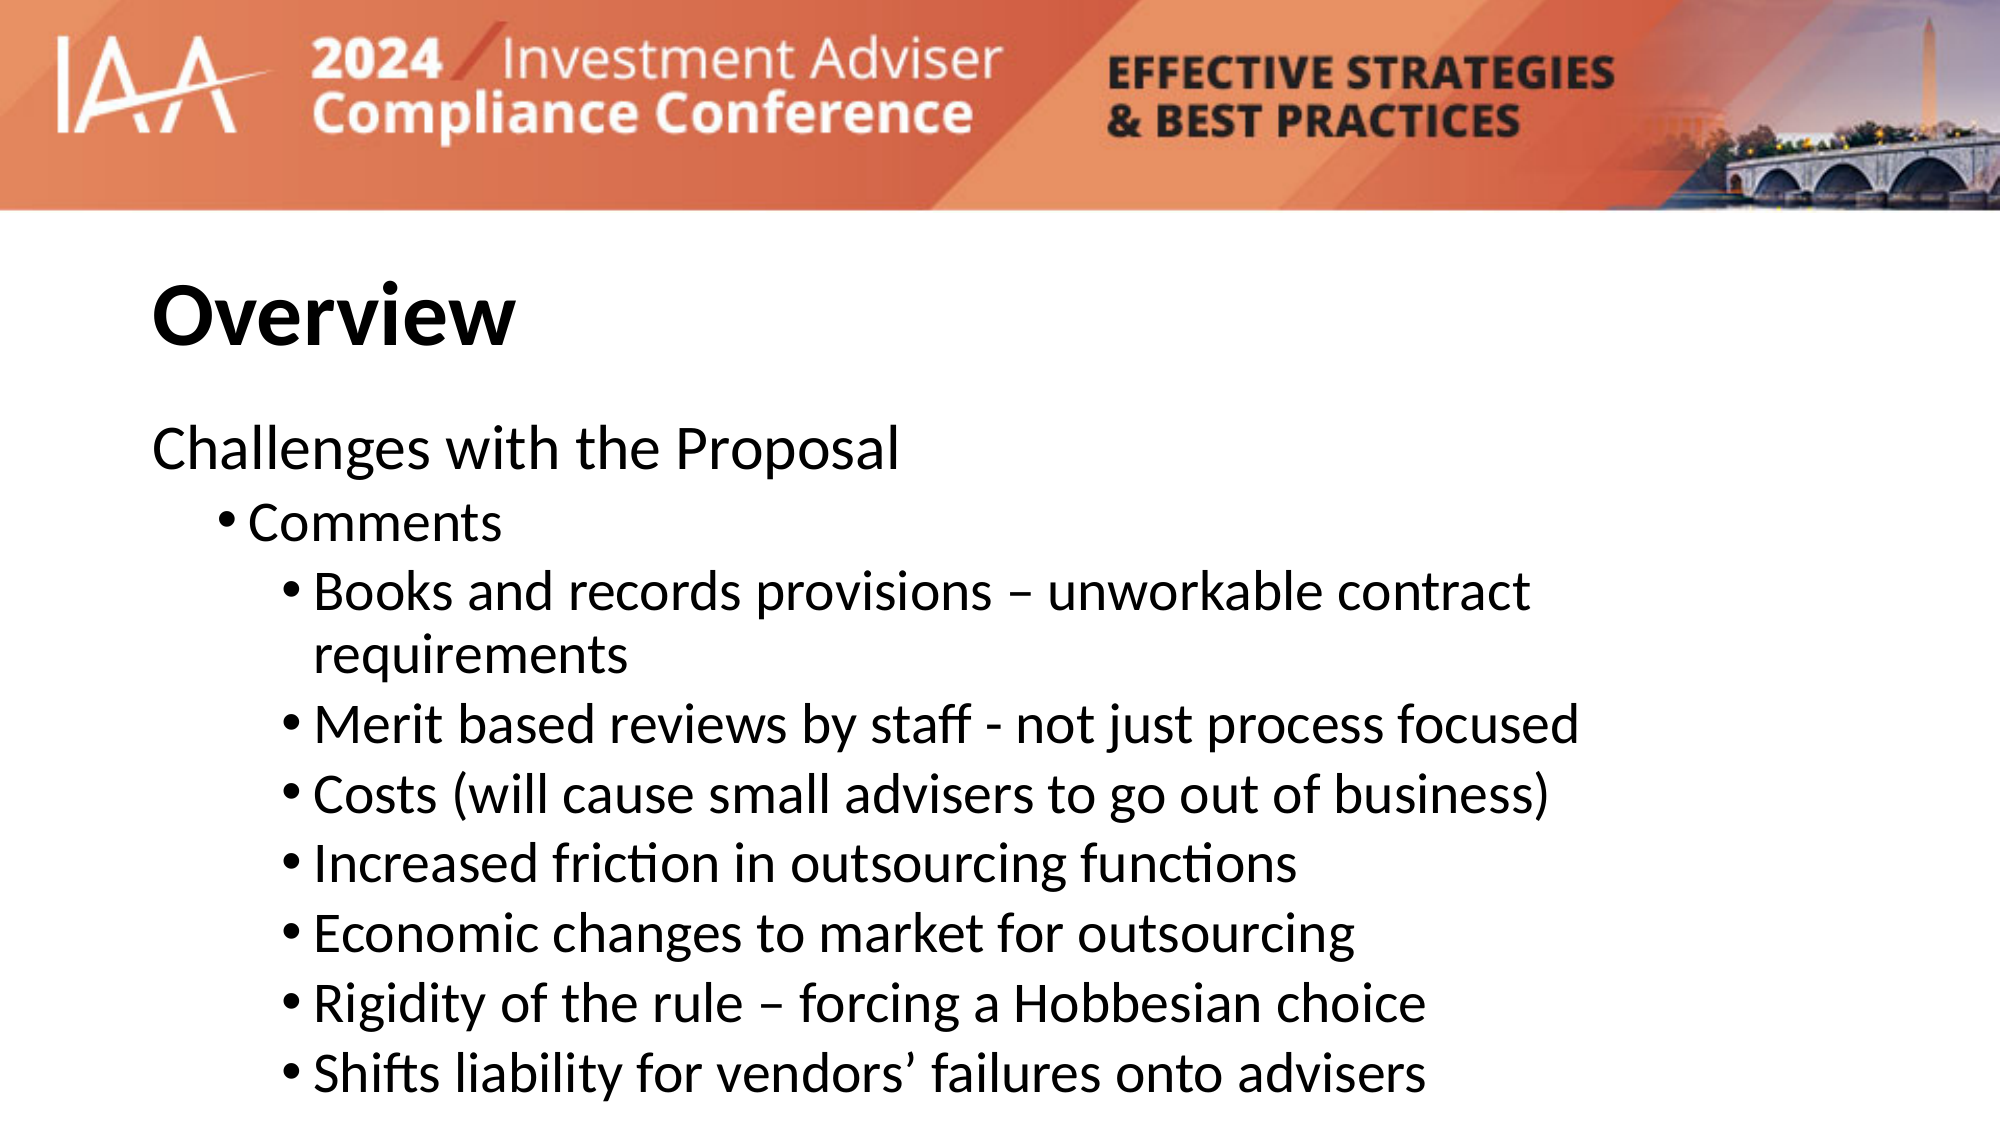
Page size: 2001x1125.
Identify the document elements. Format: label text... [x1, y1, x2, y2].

picture [0, 0, 2000, 213]
title Overview [137, 207, 1863, 407]
list Challenges with the Proposal Comments Books and records provisions – unworkable contract requirements Merit based reviews by staff - not just process focused Costs (will cause small advisers to go out of business) Increased friction in outsourcing functions Economic changes to market for outsourcing Rigidity of the rule – forcing a Hobbesian choice Shifts liability for vendors’ failures onto advisers [137, 407, 1863, 1125]
